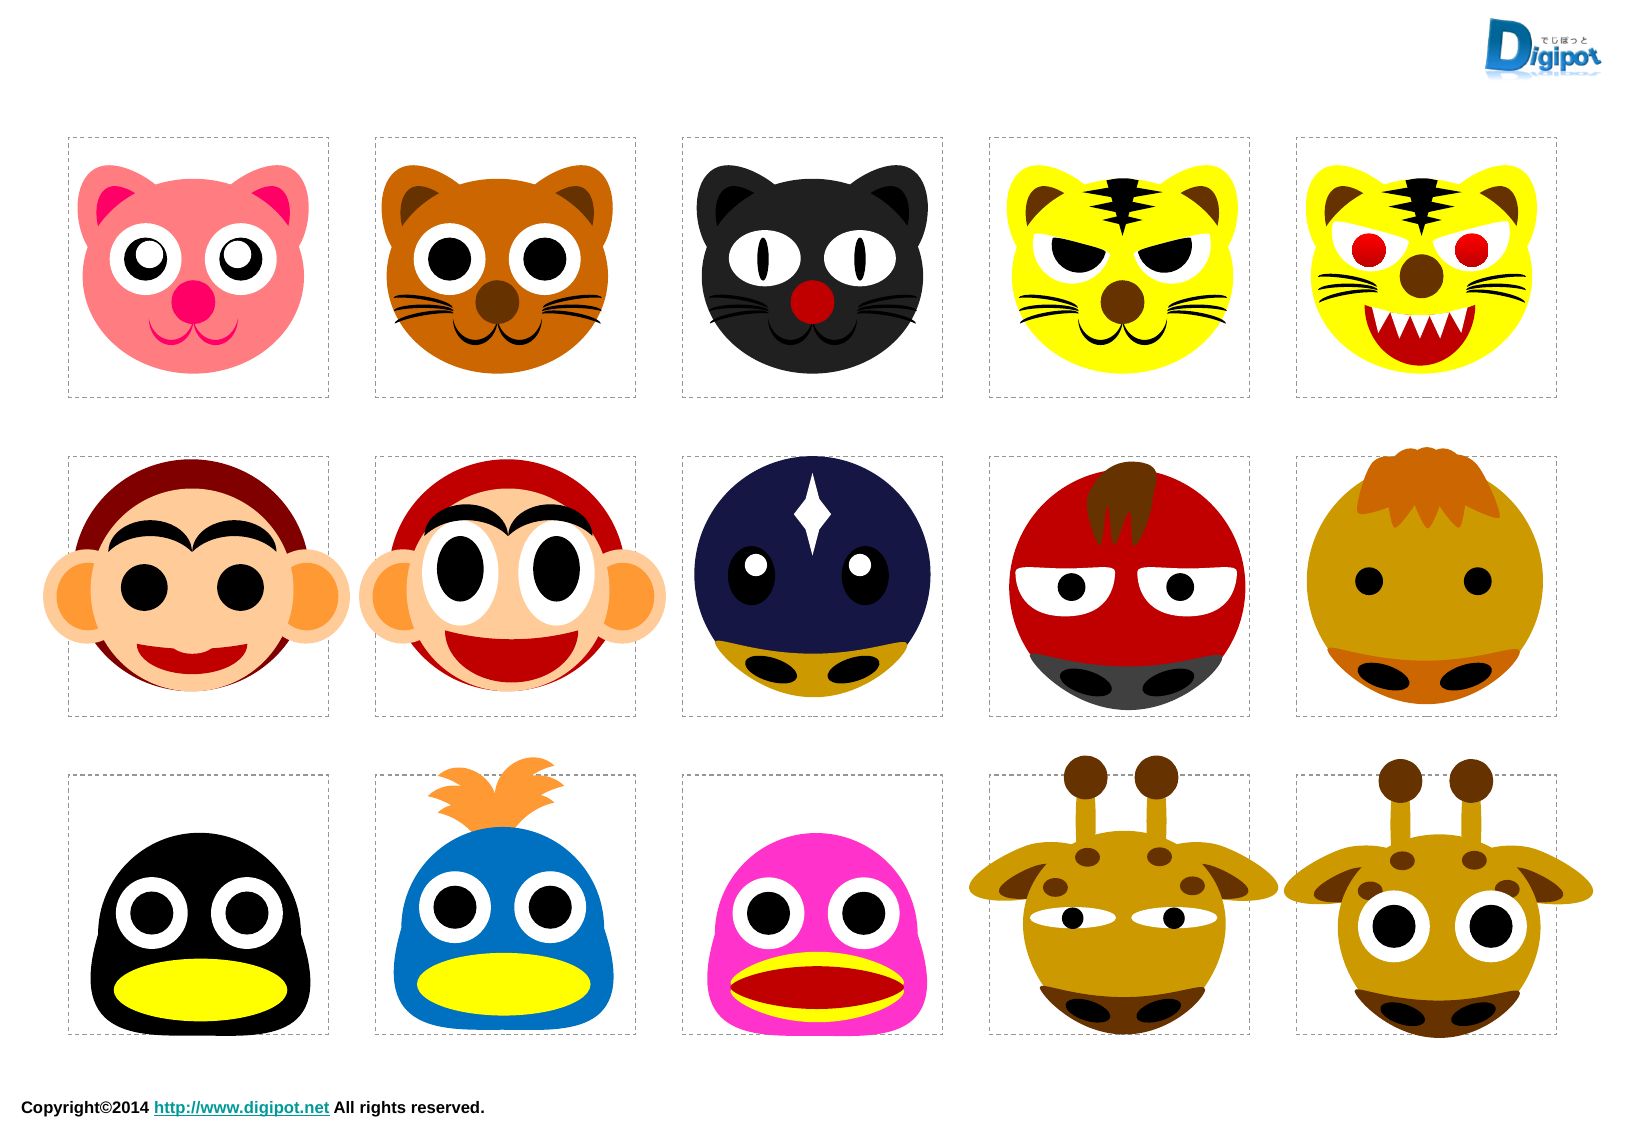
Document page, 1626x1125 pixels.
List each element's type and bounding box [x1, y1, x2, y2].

text_box [76, 160, 310, 374]
text_box [966, 755, 1281, 1035]
text_box [1008, 455, 1246, 711]
text_box [90, 832, 311, 1037]
text_box [1281, 758, 1596, 1039]
text_box [1306, 446, 1544, 705]
text_box [694, 455, 931, 698]
picture [1485, 18, 1602, 82]
text_box [393, 753, 614, 1031]
text_box [1304, 160, 1538, 374]
text_box [695, 160, 929, 374]
text_box [706, 832, 928, 1037]
text_box [380, 160, 614, 374]
text_box [42, 459, 351, 692]
text_box [1005, 160, 1239, 374]
text_box [358, 459, 667, 692]
